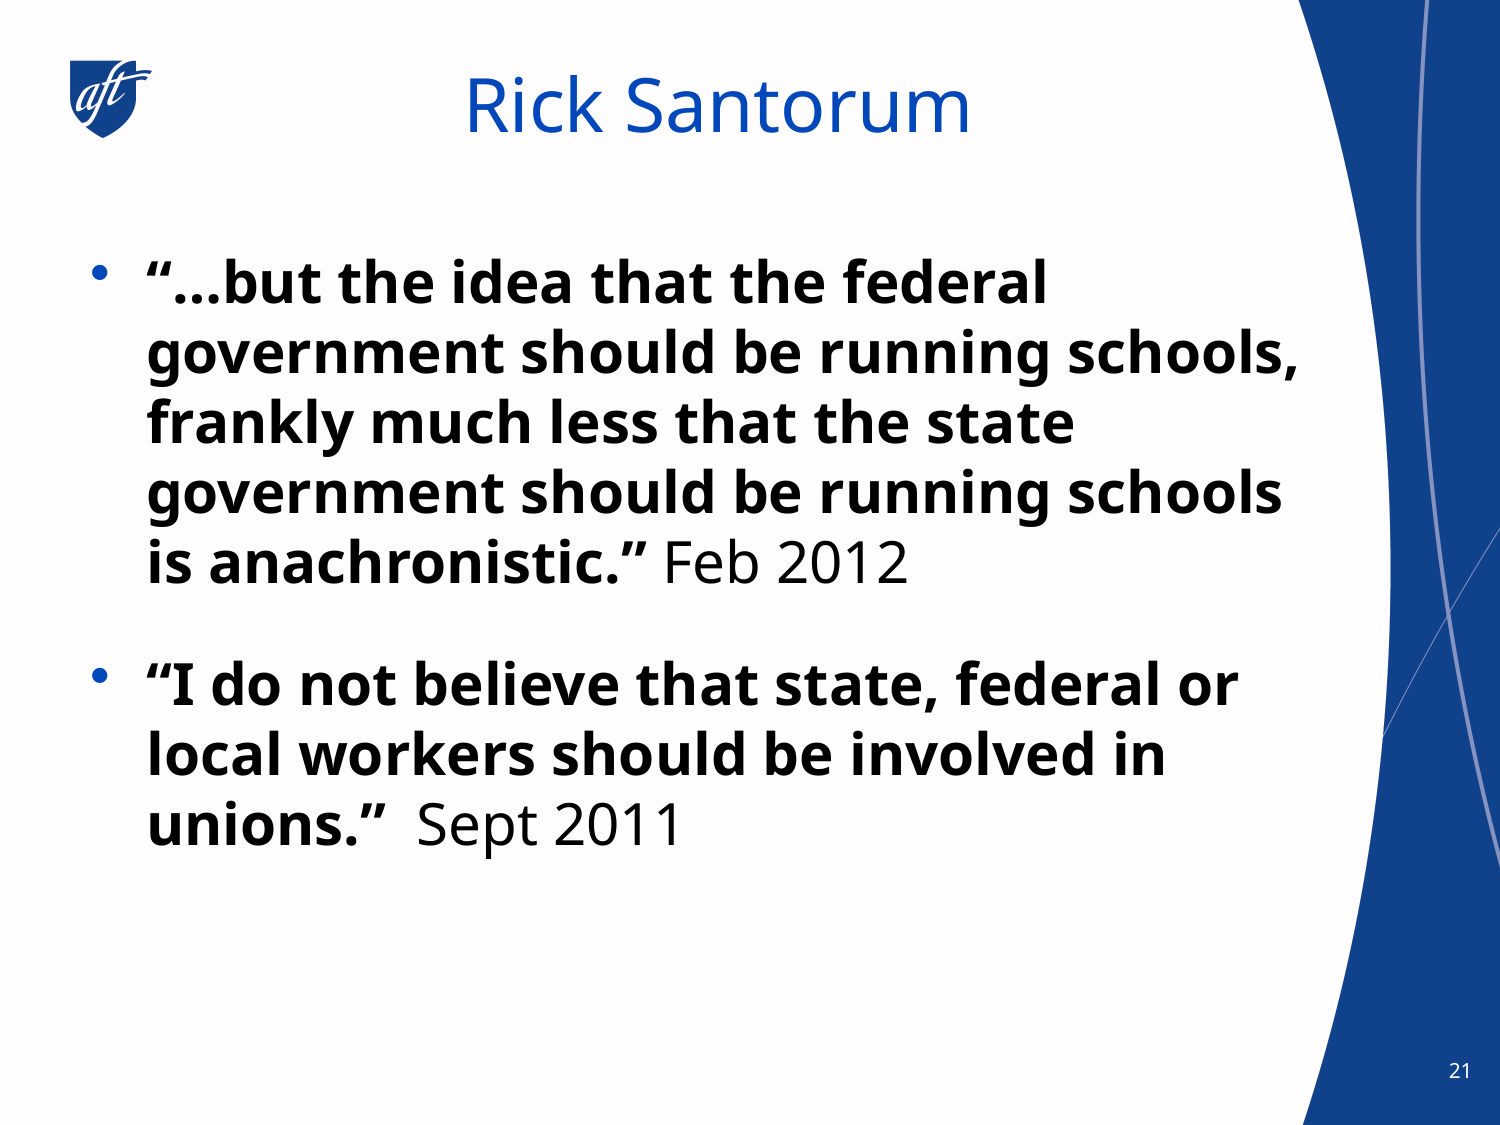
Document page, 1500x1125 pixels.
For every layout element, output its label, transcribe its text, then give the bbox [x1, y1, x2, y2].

title Rick Santorum [249, 49, 1188, 201]
list “…but the idea that the federal government should be running schools, frankly much less that the state government should be running schools is anachronistic.” Feb 2012 “I do not believe that state, federal or local workers should be involved in unions.” Sept 2011 [74, 237, 1351, 963]
slide_number 21 [1174, 1049, 1488, 1101]
picture [0, 0, 1500, 1125]
